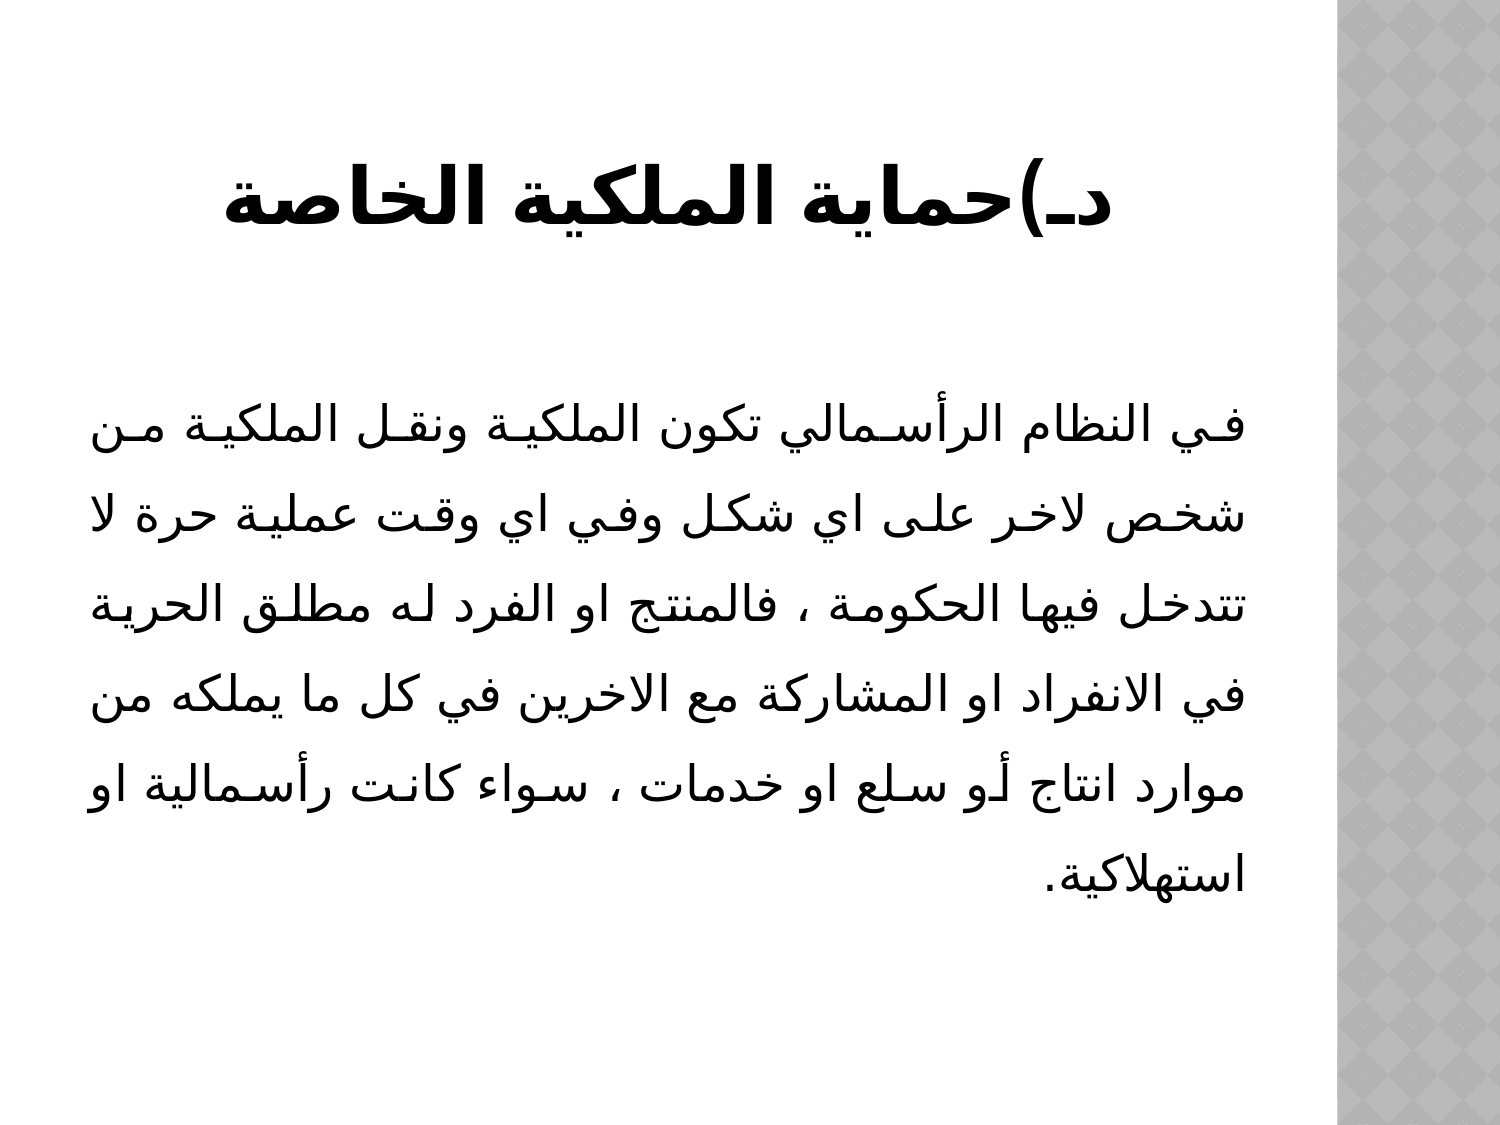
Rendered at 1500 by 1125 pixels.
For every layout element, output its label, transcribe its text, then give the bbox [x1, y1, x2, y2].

list في النظام الرأسمالي تكون الملكية ونقل الملكية من شخص لاخر على اي شكل وفي اي وقت عملية حرة لا تتدخل فيها الحكومة ، فالمنتج او الفرد له مطلق الحرية في الانفراد او المشاركة مع الاخرين في كل ما يملكه من موارد انتاج أو سلع او خدمات ، سواء كانت رأسمالية او استهلاكية. [75, 264, 1263, 917]
title دـ)حماية الملكية الخاصة [75, 52, 1263, 240]
